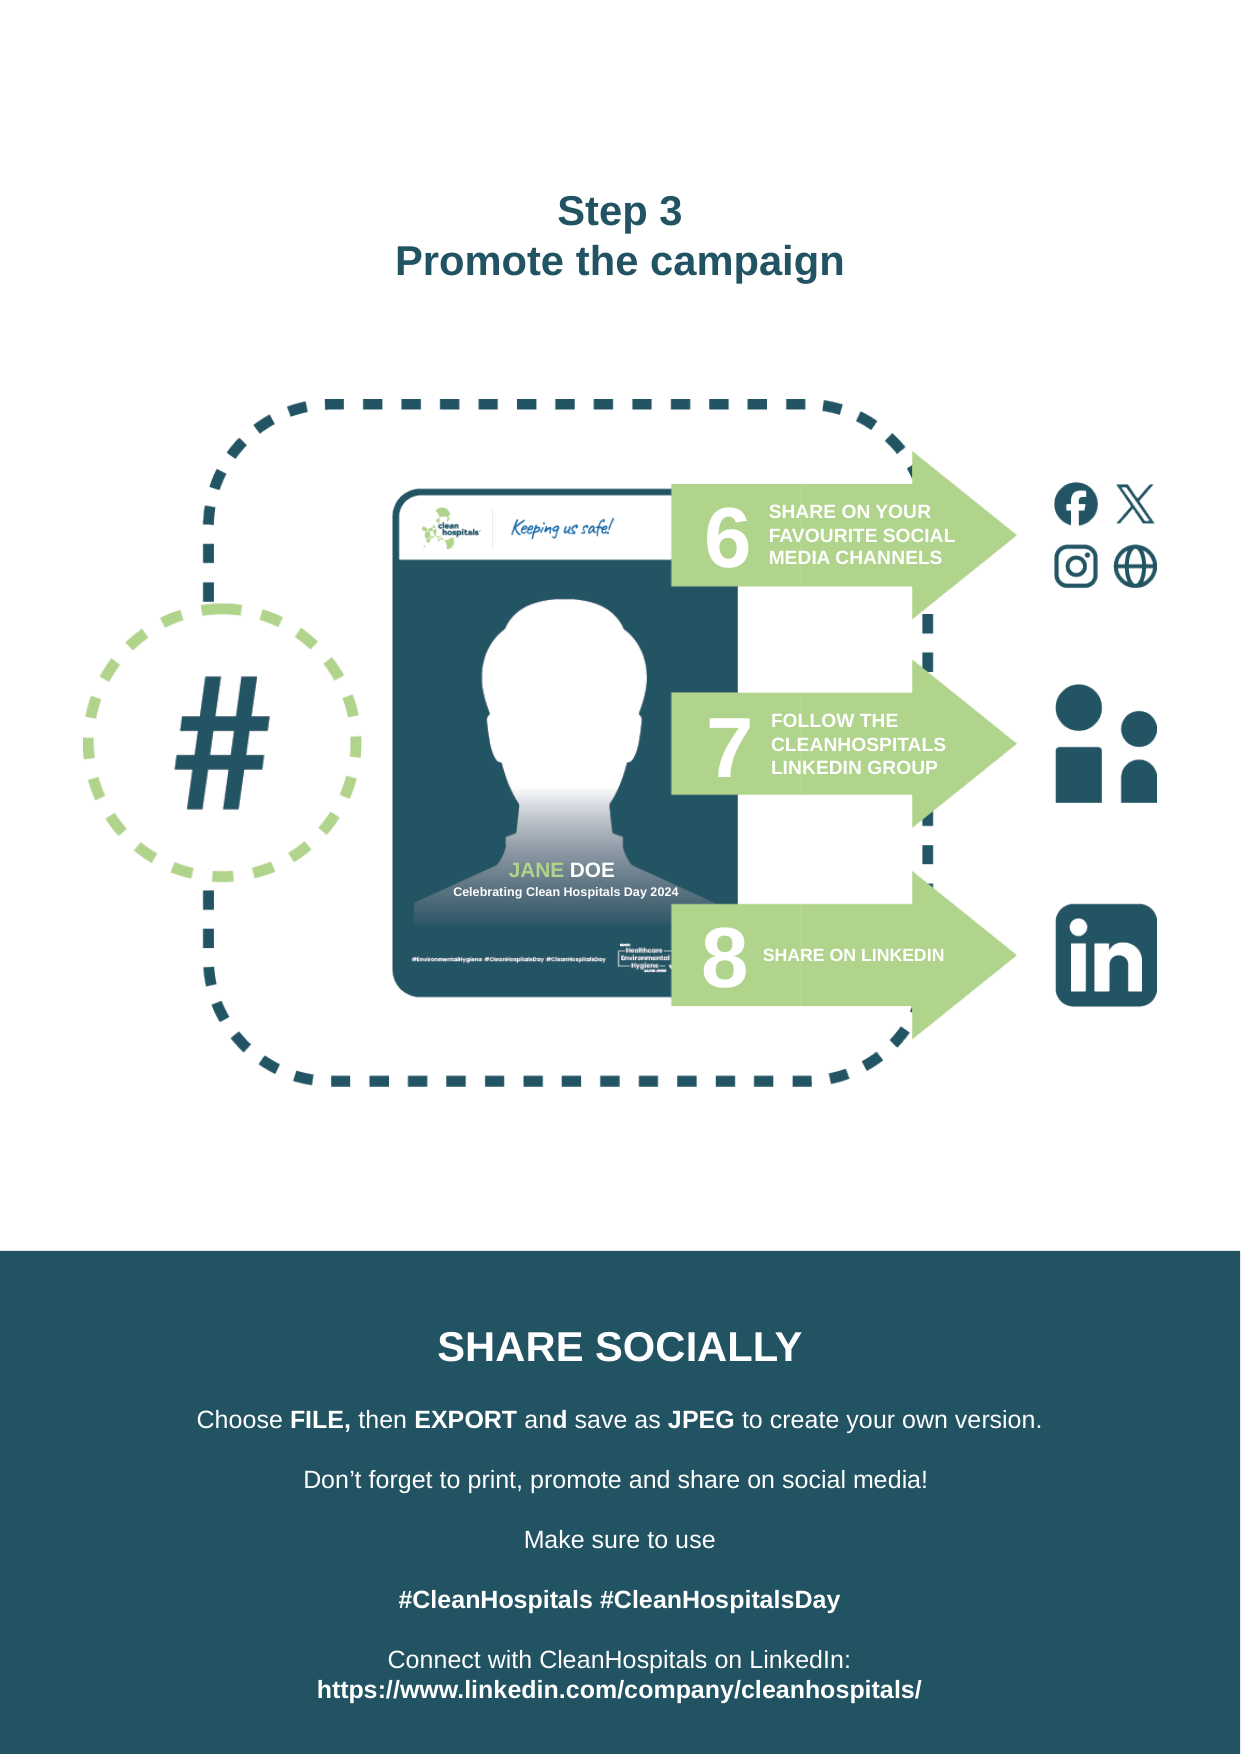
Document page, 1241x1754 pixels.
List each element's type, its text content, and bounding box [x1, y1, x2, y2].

text_box SHARE SOCIALLY [422, 1312, 818, 1378]
text_box Choose FILE, then EXPORT and save as JPEG to create your own version. Don’t forget to print, promote and share on social media! Make sure to use #CleanHospitals #CleanHospitalsDay Connect with CleanHospitals on LinkedIn: https://www.linkedin.com/company/cleanhospitals/ [181, 1396, 1059, 1711]
text_box Step 3 Promote the campaign [258, 176, 982, 292]
text_box 8 [687, 894, 760, 1013]
text_box SHARE ON YOUR FAVOURITE SOCIAL MEDIA CHANNELS [753, 492, 982, 577]
text_box FOLLOW THE CLEANHOSPITALS LINKEDIN GROUP [756, 701, 982, 786]
picture [83, 399, 1157, 1087]
text_box JANE DOE [481, 849, 643, 876]
text_box 7 [691, 684, 765, 802]
text_box 6 [689, 474, 763, 592]
text_box SHARE ON LINKEDIN [748, 936, 960, 973]
text_box Celebrating Clean Hospitals Day 2024 [395, 876, 736, 907]
